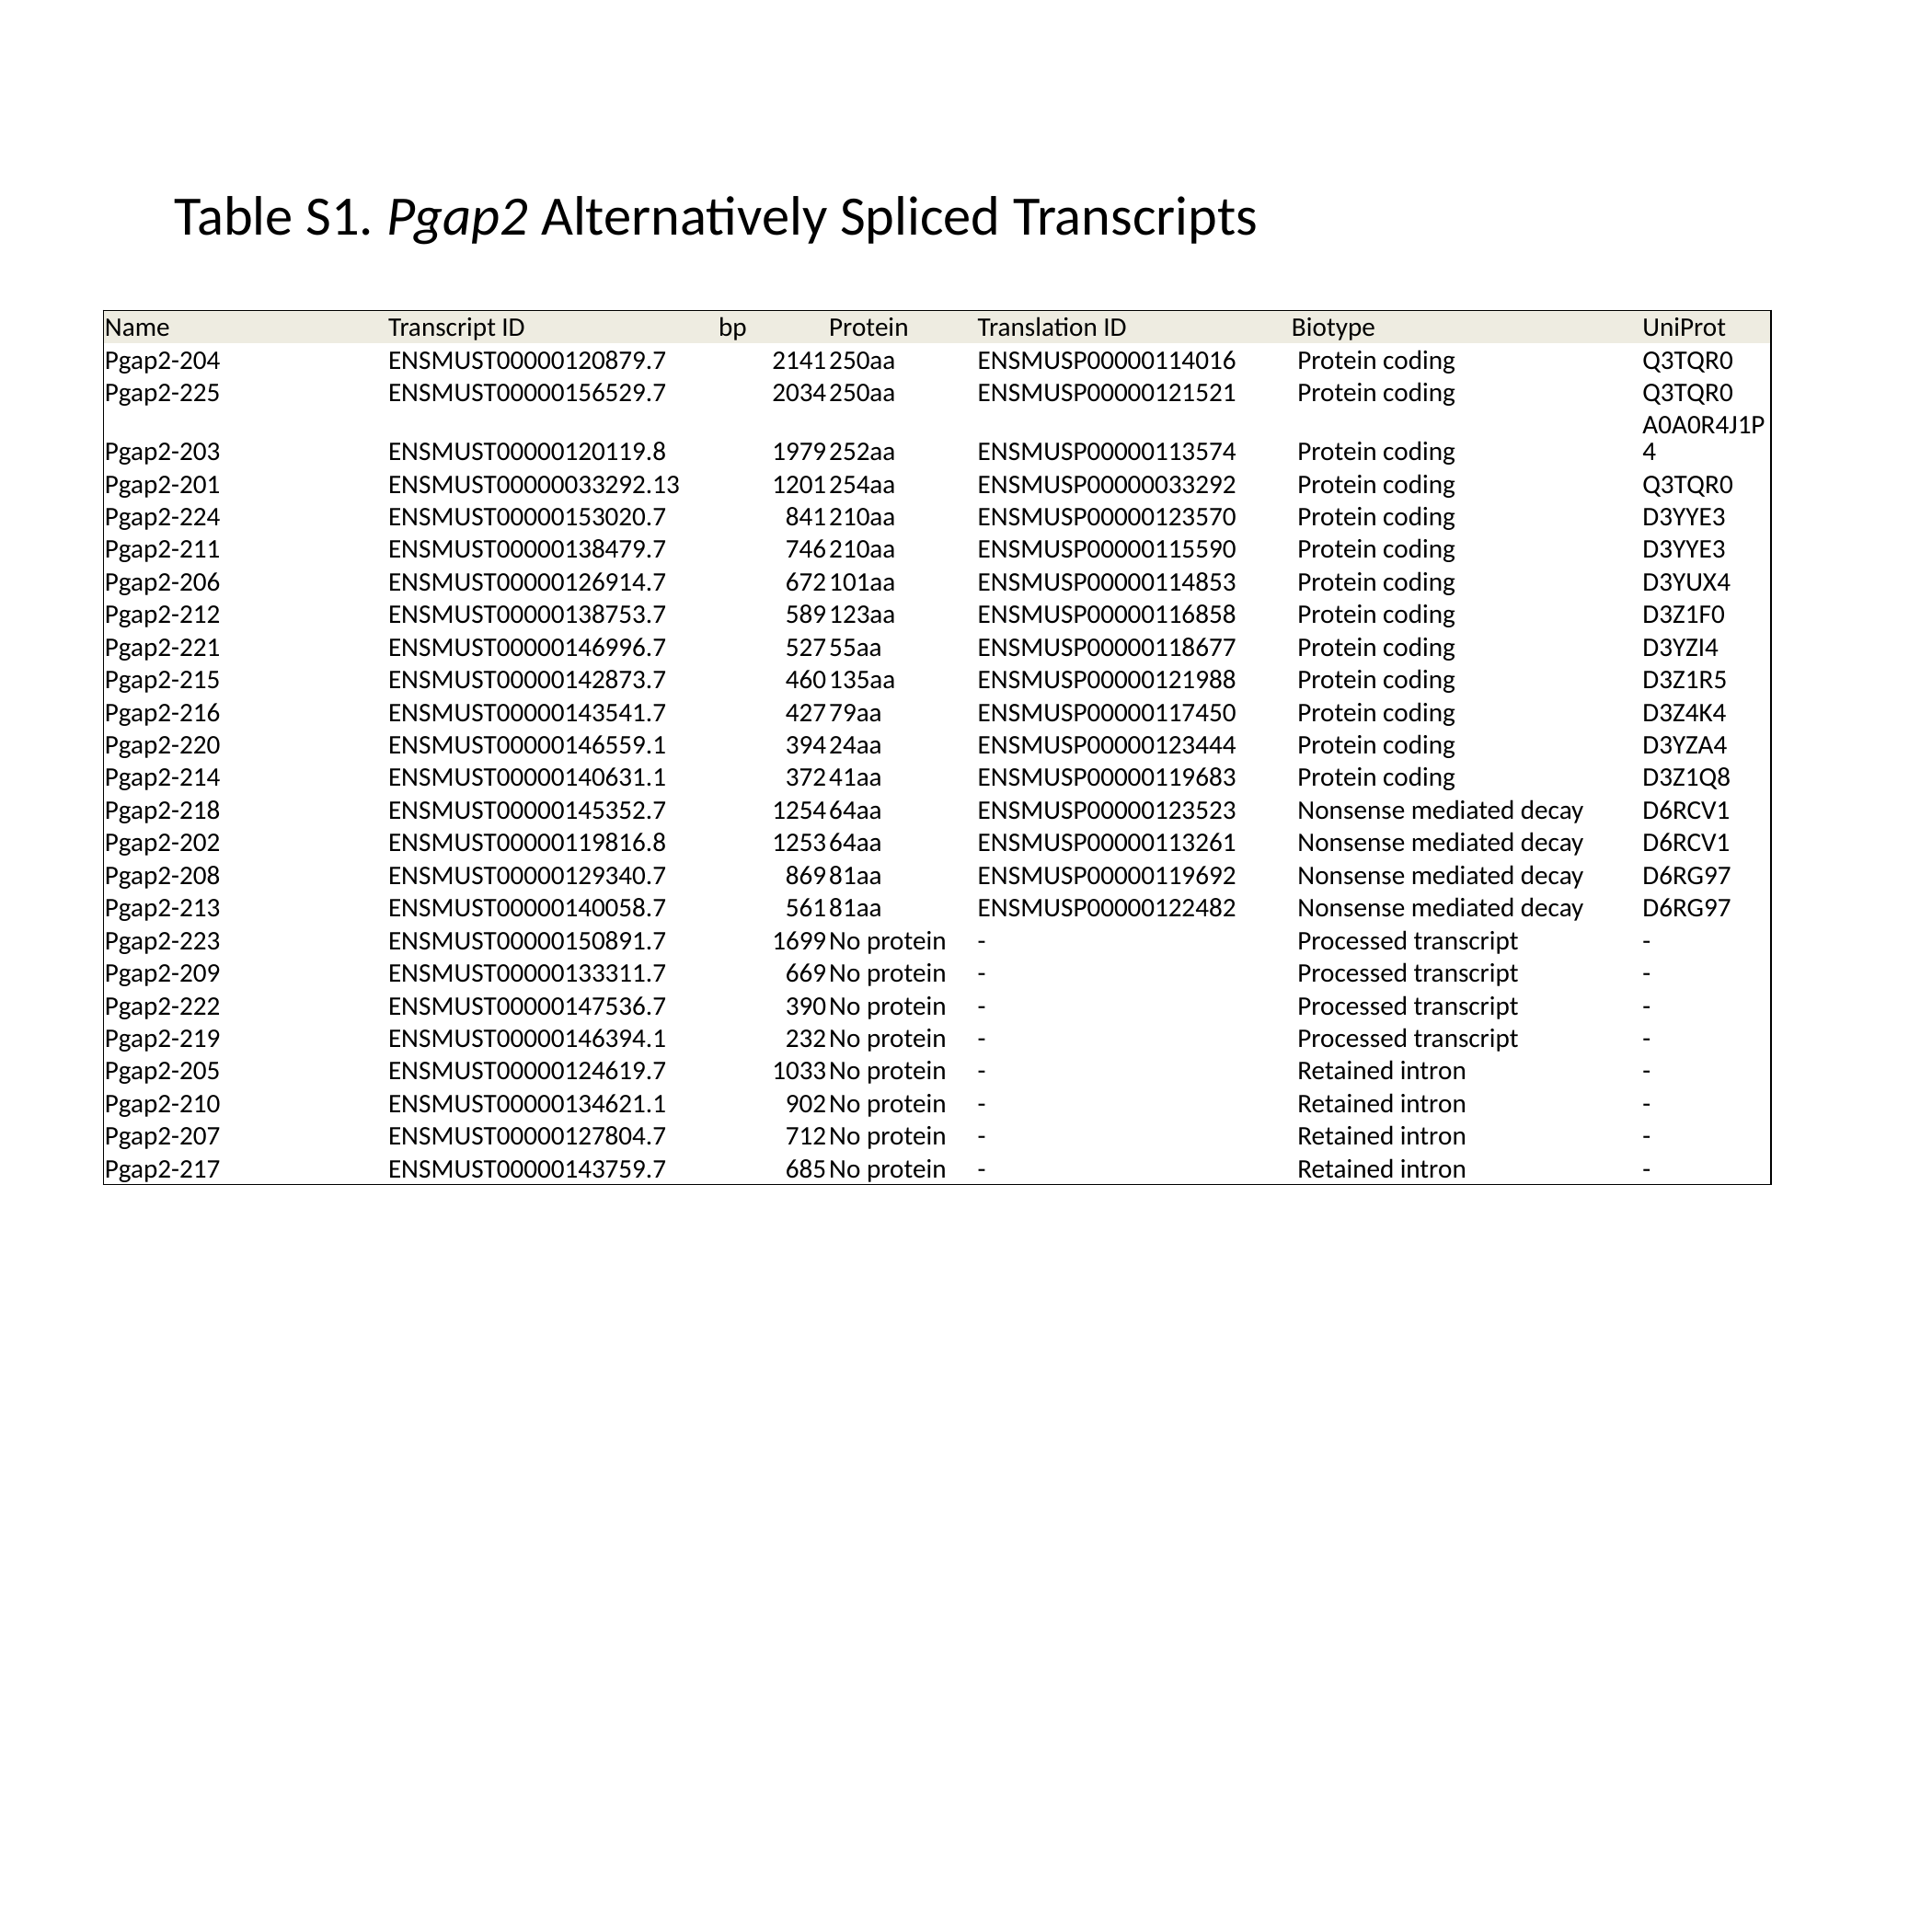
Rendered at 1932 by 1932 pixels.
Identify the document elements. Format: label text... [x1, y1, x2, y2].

table_cell D6RCV1 [1641, 826, 1770, 858]
table_cell ENSMUST00000146996.7 [387, 630, 717, 663]
table_header Biotype [1290, 311, 1641, 343]
table_cell ENSMUST00000133311.7 [387, 956, 717, 989]
table_cell 712 [717, 1120, 828, 1152]
table_cell Protein coding [1290, 343, 1641, 375]
table_cell 252aa [828, 408, 976, 467]
table_cell ENSMUSP00000033292 [976, 467, 1290, 500]
table_cell Pgap2-202 [104, 826, 387, 858]
table_cell Pgap2-216 [104, 696, 387, 728]
table_cell ENSMUST00000134621.1 [387, 1087, 717, 1120]
table_cell D3YZA4 [1641, 728, 1770, 761]
table_cell 1033 [717, 1054, 828, 1087]
table_cell ENSMUSP00000123523 [976, 793, 1290, 826]
table_cell ENSMUST00000120119.8 [387, 408, 717, 467]
table_cell 869 [717, 858, 828, 891]
table_cell ENSMUST00000146394.1 [387, 1021, 717, 1054]
table_cell Pgap2-215 [104, 663, 387, 696]
table_cell Retained intron [1290, 1152, 1641, 1184]
table_cell Pgap2-203 [104, 408, 387, 467]
table_cell 1254 [717, 793, 828, 826]
table_cell ENSMUST00000147536.7 [387, 989, 717, 1021]
table_cell Pgap2-221 [104, 630, 387, 663]
table_header Transcript ID [387, 311, 717, 343]
table_cell ENSMUST00000127804.7 [387, 1120, 717, 1152]
table_cell 250aa [828, 343, 976, 375]
table_cell - [976, 1021, 1290, 1054]
table_cell 64aa [828, 793, 976, 826]
table_cell 372 [717, 761, 828, 793]
table_cell 81aa [828, 891, 976, 924]
table_header Protein [828, 311, 976, 343]
table_cell - [1641, 1120, 1770, 1152]
table_cell Protein coding [1290, 500, 1641, 533]
table_cell ENSMUSP00000119683 [976, 761, 1290, 793]
table_cell ENSMUST00000119816.8 [387, 826, 717, 858]
table_cell ENSMUSP00000118677 [976, 630, 1290, 663]
table_cell Protein coding [1290, 408, 1641, 467]
table_cell No protein [828, 1021, 976, 1054]
table_cell No protein [828, 924, 976, 956]
table_cell ENSMUST00000143541.7 [387, 696, 717, 728]
table_cell ENSMUSP00000121988 [976, 663, 1290, 696]
table_cell D3YYE3 [1641, 533, 1770, 565]
table_cell D6RG97 [1641, 891, 1770, 924]
table_cell 55aa [828, 630, 976, 663]
table_cell 460 [717, 663, 828, 696]
table_cell 210aa [828, 533, 976, 565]
table_cell - [1641, 956, 1770, 989]
table_cell Pgap2-220 [104, 728, 387, 761]
table_cell Pgap2-211 [104, 533, 387, 565]
table_header bp [717, 311, 828, 343]
table_cell Pgap2-222 [104, 989, 387, 1021]
table_cell Pgap2-212 [104, 598, 387, 630]
table_cell D3Z4K4 [1641, 696, 1770, 728]
table_cell No protein [828, 1087, 976, 1120]
table_cell ENSMUST00000145352.7 [387, 793, 717, 826]
table_cell ENSMUST00000124619.7 [387, 1054, 717, 1087]
table_cell ENSMUSP00000121521 [976, 375, 1290, 408]
table_cell ENSMUST00000153020.7 [387, 500, 717, 533]
table_header Translation ID [976, 311, 1290, 343]
table_cell 250aa [828, 375, 976, 408]
table_cell 2141 [717, 343, 828, 375]
table_cell No protein [828, 989, 976, 1021]
table_cell Protein coding [1290, 761, 1641, 793]
table_cell Protein coding [1290, 533, 1641, 565]
table_cell Pgap2-205 [104, 1054, 387, 1087]
table_cell Pgap2-204 [104, 343, 387, 375]
table_cell Pgap2-213 [104, 891, 387, 924]
table_cell Pgap2-206 [104, 565, 387, 598]
table_cell - [1641, 1054, 1770, 1087]
table_cell - [976, 1120, 1290, 1152]
table_cell D3YYE3 [1641, 500, 1770, 533]
table_cell - [1641, 989, 1770, 1021]
table_cell Protein coding [1290, 696, 1641, 728]
table_cell ENSMUSP00000119692 [976, 858, 1290, 891]
table_cell ENSMUST00000143759.7 [387, 1152, 717, 1184]
table_cell 1201 [717, 467, 828, 500]
table_cell D3Z1Q8 [1641, 761, 1770, 793]
table_cell Pgap2-225 [104, 375, 387, 408]
table_cell 135aa [828, 663, 976, 696]
table_cell Pgap2-223 [104, 924, 387, 956]
table_cell Protein coding [1290, 728, 1641, 761]
table_cell ENSMUST00000033292.13 [387, 467, 717, 500]
table_cell 672 [717, 565, 828, 598]
table_cell D3YUX4 [1641, 565, 1770, 598]
table_cell Pgap2-219 [104, 1021, 387, 1054]
table_cell 561 [717, 891, 828, 924]
table_cell Q3TQR0 [1641, 375, 1770, 408]
table_cell No protein [828, 956, 976, 989]
table_cell ENSMUST00000138753.7 [387, 598, 717, 630]
text_box Table S1. Pgap2 Alternatively Spliced Transcripts [160, 172, 1599, 253]
table_cell Retained intron [1290, 1054, 1641, 1087]
table_cell A0A0R4J1P4 [1641, 408, 1770, 467]
table_cell No protein [828, 1054, 976, 1087]
table_cell 427 [717, 696, 828, 728]
table_cell Pgap2-201 [104, 467, 387, 500]
table_cell Pgap2-218 [104, 793, 387, 826]
table_cell 1979 [717, 408, 828, 467]
table_cell ENSMUSP00000117450 [976, 696, 1290, 728]
table_cell Protein coding [1290, 467, 1641, 500]
table_cell ENSMUSP00000123570 [976, 500, 1290, 533]
table_cell Pgap2-209 [104, 956, 387, 989]
table_cell Nonsense mediated decay [1290, 858, 1641, 891]
table_cell 41aa [828, 761, 976, 793]
table_cell 1253 [717, 826, 828, 858]
table_cell ENSMUSP00000114853 [976, 565, 1290, 598]
table_cell ENSMUST00000142873.7 [387, 663, 717, 696]
table_cell - [976, 1087, 1290, 1120]
table_cell ENSMUSP00000122482 [976, 891, 1290, 924]
table_cell 527 [717, 630, 828, 663]
table_cell ENSMUST00000140631.1 [387, 761, 717, 793]
table_cell 123aa [828, 598, 976, 630]
table_cell No protein [828, 1120, 976, 1152]
table_cell 1699 [717, 924, 828, 956]
table_cell Processed transcript [1290, 956, 1641, 989]
table_cell 669 [717, 956, 828, 989]
table_cell ENSMUSP00000115590 [976, 533, 1290, 565]
table_cell Q3TQR0 [1641, 343, 1770, 375]
table_cell Protein coding [1290, 565, 1641, 598]
table_cell Protein coding [1290, 375, 1641, 408]
table_cell - [976, 956, 1290, 989]
table_cell ENSMUST00000156529.7 [387, 375, 717, 408]
table_cell D6RG97 [1641, 858, 1770, 891]
table_cell 685 [717, 1152, 828, 1184]
table_cell ENSMUST00000126914.7 [387, 565, 717, 598]
table_cell Processed transcript [1290, 1021, 1641, 1054]
table_cell Nonsense mediated decay [1290, 891, 1641, 924]
table_cell 746 [717, 533, 828, 565]
table_cell D3Z1R5 [1641, 663, 1770, 696]
table_cell Protein coding [1290, 663, 1641, 696]
table_cell ENSMUSP00000114016 [976, 343, 1290, 375]
table_cell - [1641, 924, 1770, 956]
table_cell Retained intron [1290, 1087, 1641, 1120]
table_cell Processed transcript [1290, 924, 1641, 956]
table_cell ENSMUST00000138479.7 [387, 533, 717, 565]
table_cell - [976, 924, 1290, 956]
table_cell Retained intron [1290, 1120, 1641, 1152]
table_cell 210aa [828, 500, 976, 533]
table_cell Protein coding [1290, 598, 1641, 630]
table_cell ENSMUSP00000116858 [976, 598, 1290, 630]
table_cell 79aa [828, 696, 976, 728]
table_cell D6RCV1 [1641, 793, 1770, 826]
table_cell D3YZI4 [1641, 630, 1770, 663]
table_cell ENSMUST00000150891.7 [387, 924, 717, 956]
table_cell Q3TQR0 [1641, 467, 1770, 500]
table_cell 2034 [717, 375, 828, 408]
table_cell Protein coding [1290, 630, 1641, 663]
table_cell 101aa [828, 565, 976, 598]
table_header Name [104, 311, 387, 343]
table_cell ENSMUSP00000123444 [976, 728, 1290, 761]
table_cell 254aa [828, 467, 976, 500]
table_cell Pgap2-210 [104, 1087, 387, 1120]
table_cell ENSMUSP00000113574 [976, 408, 1290, 467]
table_cell 232 [717, 1021, 828, 1054]
table_cell ENSMUST00000120879.7 [387, 343, 717, 375]
table_cell Pgap2-214 [104, 761, 387, 793]
table_cell Nonsense mediated decay [1290, 826, 1641, 858]
table_cell D3Z1F0 [1641, 598, 1770, 630]
table_header UniProt [1641, 311, 1770, 343]
table_cell Pgap2-207 [104, 1120, 387, 1152]
table_cell ENSMUST00000140058.7 [387, 891, 717, 924]
table_cell - [976, 989, 1290, 1021]
table_cell 902 [717, 1087, 828, 1120]
table_cell ENSMUST00000146559.1 [387, 728, 717, 761]
table_cell ENSMUST00000129340.7 [387, 858, 717, 891]
table_cell 841 [717, 500, 828, 533]
table_cell 81aa [828, 858, 976, 891]
table_cell 24aa [828, 728, 976, 761]
table_cell Processed transcript [1290, 989, 1641, 1021]
table_cell Pgap2-217 [104, 1152, 387, 1184]
table_cell 394 [717, 728, 828, 761]
table_cell 390 [717, 989, 828, 1021]
table_cell 589 [717, 598, 828, 630]
table_cell - [1641, 1087, 1770, 1120]
table_cell ENSMUSP00000113261 [976, 826, 1290, 858]
table_cell - [976, 1152, 1290, 1184]
table_cell Pgap2-224 [104, 500, 387, 533]
table_cell Pgap2-208 [104, 858, 387, 891]
table_cell 64aa [828, 826, 976, 858]
table_cell - [1641, 1021, 1770, 1054]
table_cell - [976, 1054, 1290, 1087]
table_cell Nonsense mediated decay [1290, 793, 1641, 826]
table_cell - [1641, 1152, 1770, 1184]
table_cell No protein [828, 1152, 976, 1184]
